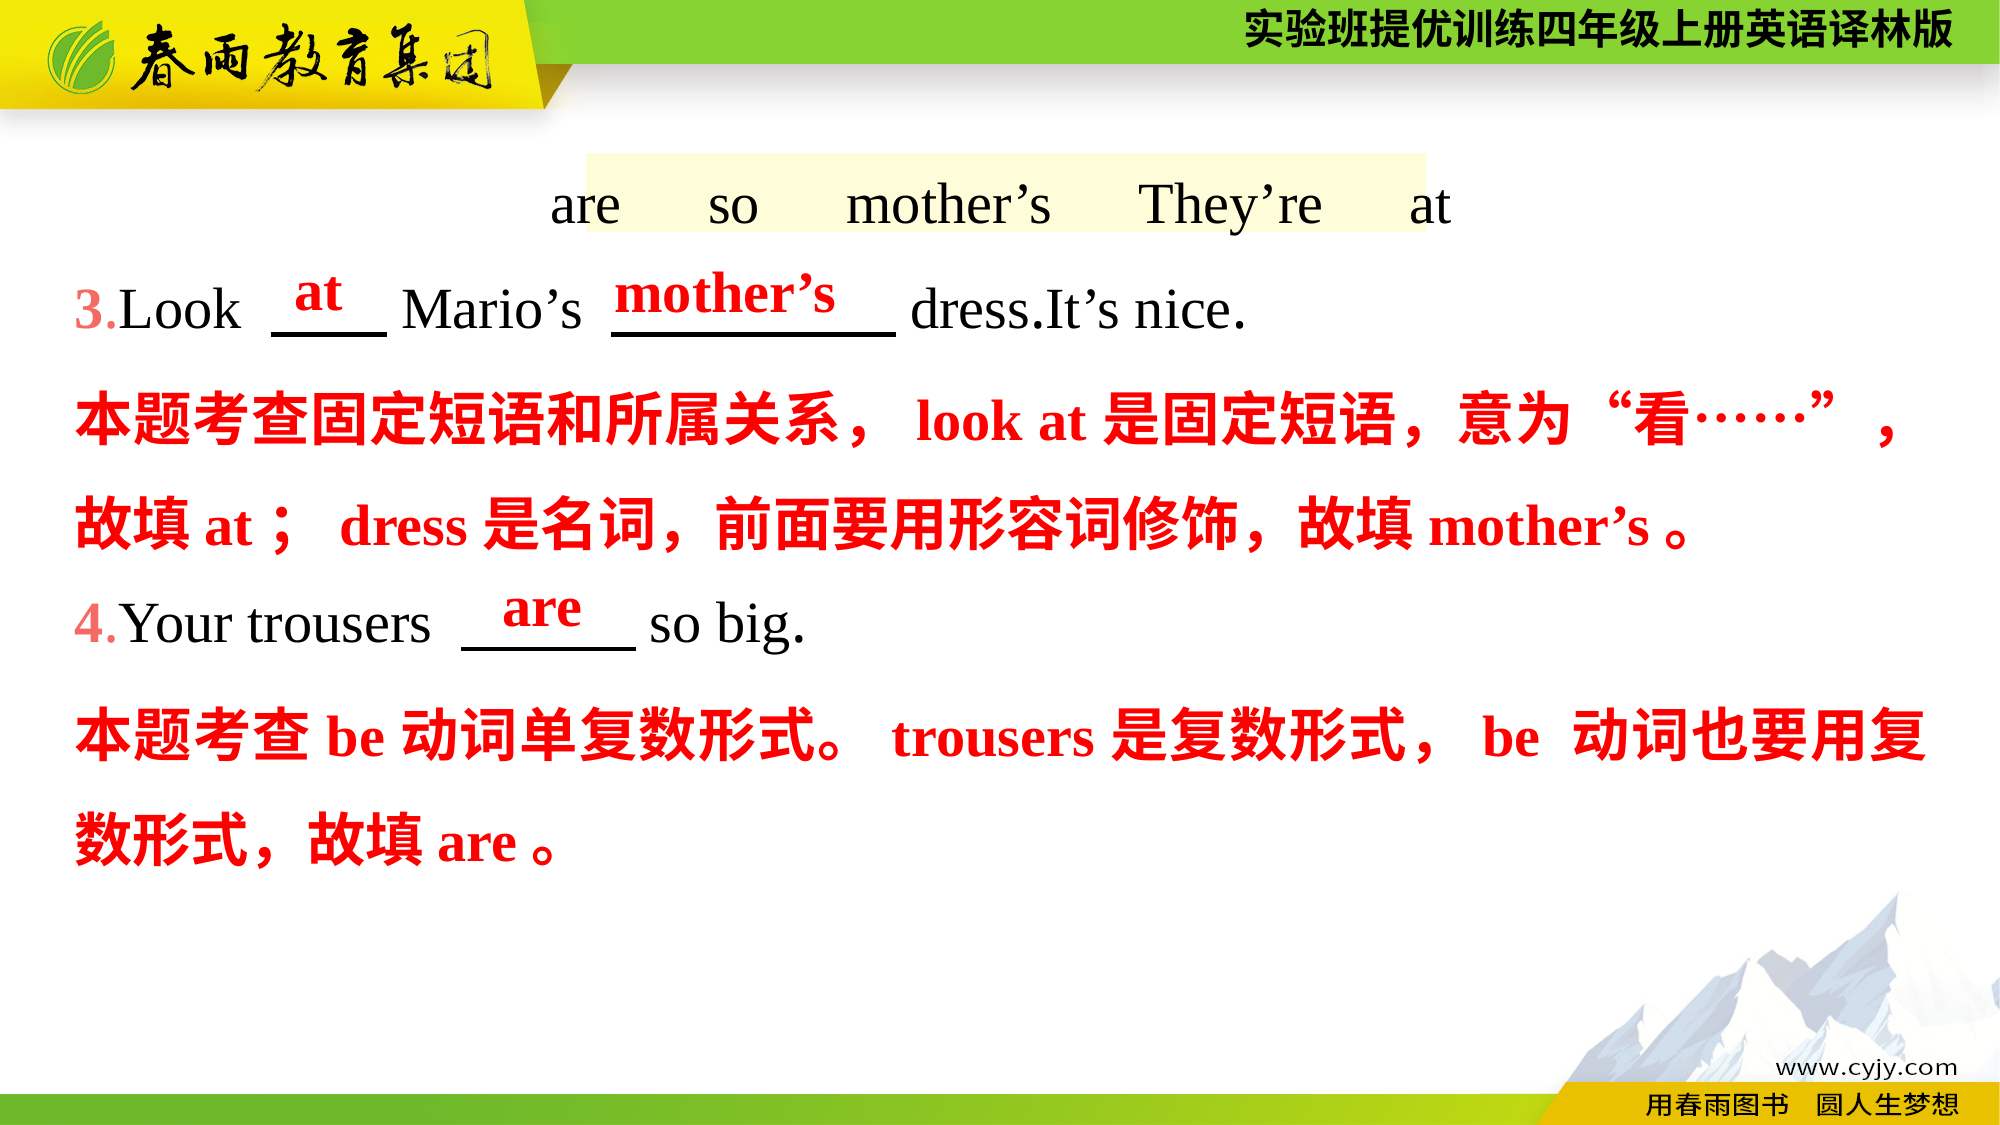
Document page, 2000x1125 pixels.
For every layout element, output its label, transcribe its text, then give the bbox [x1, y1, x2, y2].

text_box mother’s [599, 246, 852, 332]
text_box 本题考查be动词单复数形式。trousers是复数形式，be 动词也要用复数形式，故填are。 [59, 655, 1944, 881]
list are so mother’s They’re at 3.Look Mario’s dress.It’s nice. 4.Your trousers so big. [59, 122, 1944, 339]
picture [0, 0, 2000, 1125]
text_box are [488, 560, 598, 646]
text_box at [279, 244, 359, 330]
text_box 本题考查固定短语和所属关系，look at是固定短语，意为“看……”，故填at；dress是名词，前面要用形容词修饰，故填mother’s。 [59, 339, 1944, 565]
list are so mother’s They’re at 3.Look Mario’s dress.It’s nice. 4.Your trousers so big. [59, 565, 1944, 655]
